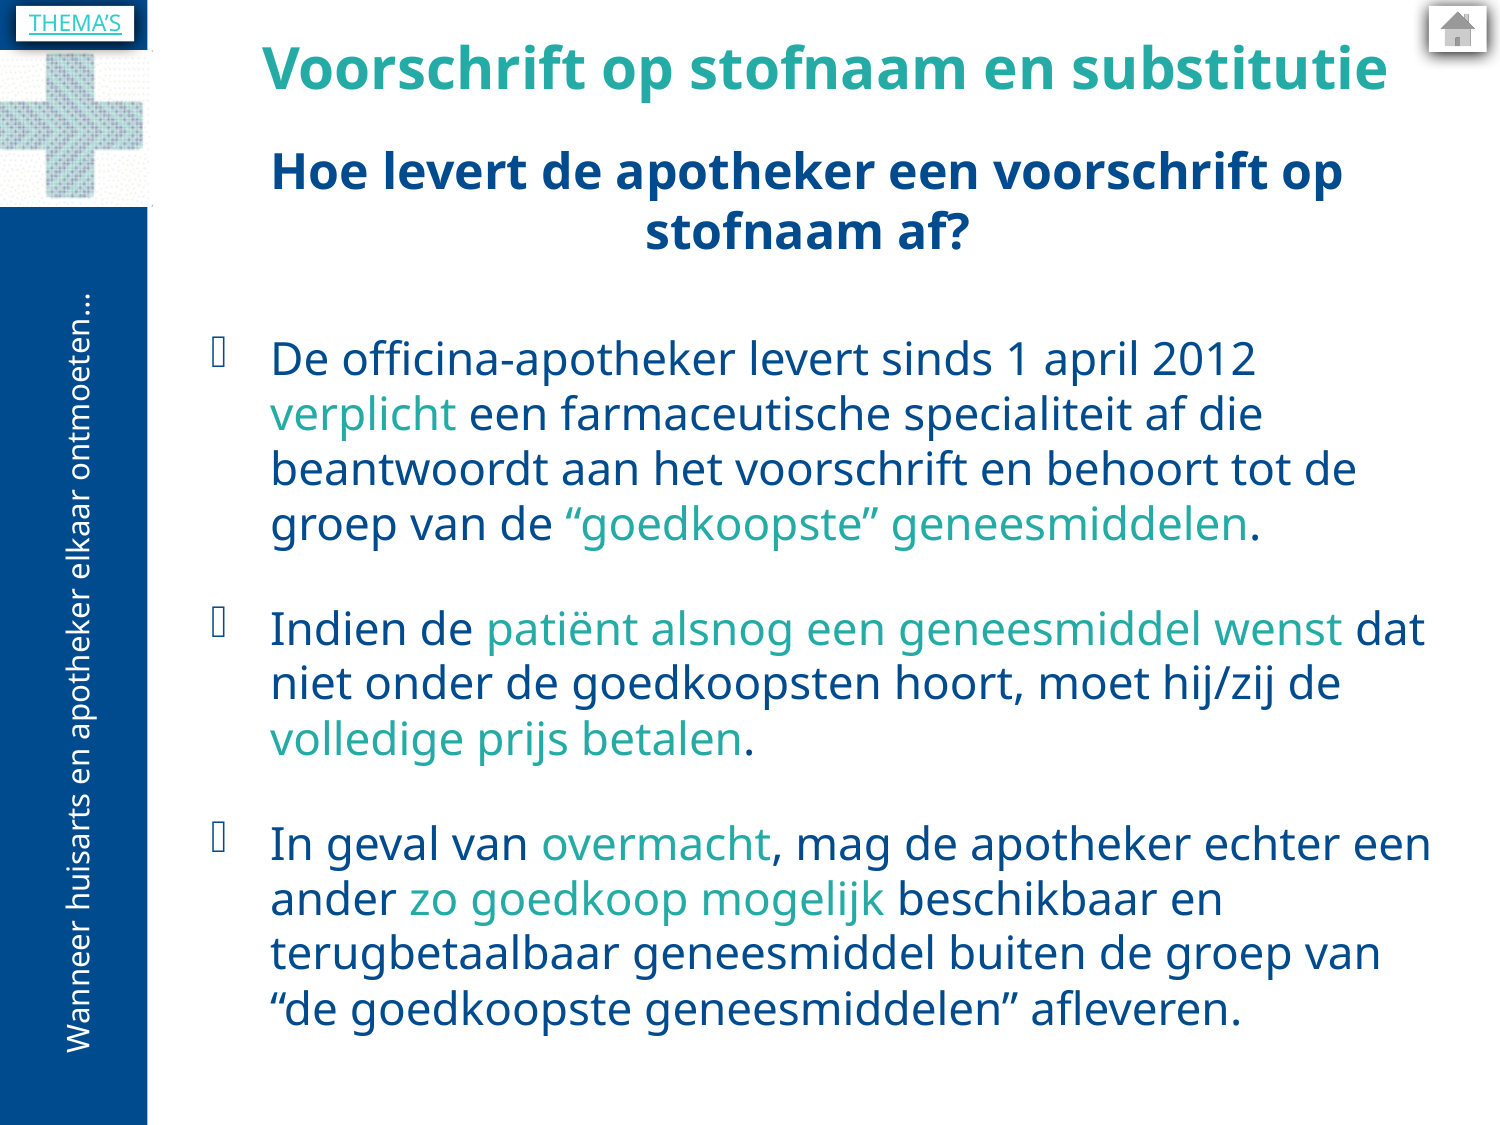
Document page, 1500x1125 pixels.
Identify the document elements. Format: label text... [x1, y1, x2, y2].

list Voorschrift op stofnaam en substitutie [174, 32, 1477, 133]
list De officina-apotheker levert sinds 1 april 2012 verplicht een farmaceutische specialiteit af die beantwoordt aan het voorschrift en behoort tot de groep van de “goedkoopste” geneesmiddelen. Indien de patiënt alsnog een geneesmiddel wenst dat niet onder de goedkoopsten hoort, moet hij/zij de volledige prijs betalen. In geval van overmacht, mag de apotheker echter een ander zo goedkoop mogelijk beschikbaar en terugbetaalbaar geneesmiddel buiten de groep van “de goedkoopste geneesmiddelen” afleveren. [195, 321, 1458, 1125]
text_box [1428, 5, 1488, 53]
text_box THEMA’S [15, 5, 135, 42]
text_box Hoe levert de apotheker een voorschrift op stofnaam af? [161, 132, 1455, 267]
picture [0, 50, 154, 207]
